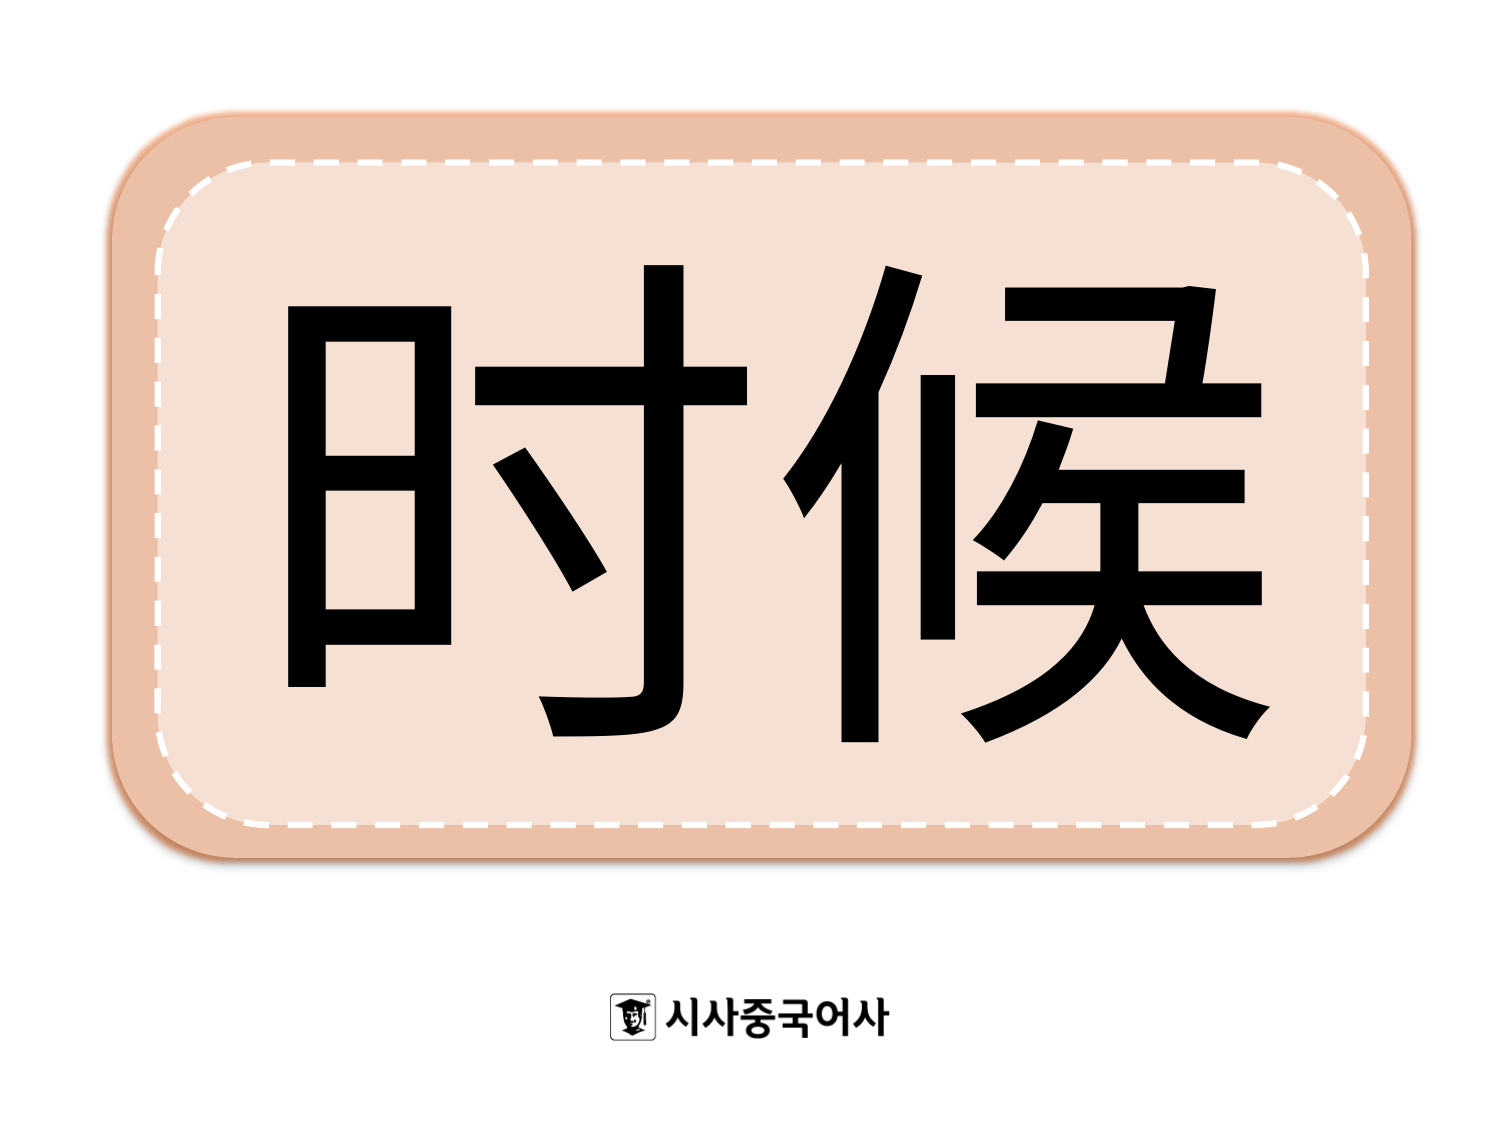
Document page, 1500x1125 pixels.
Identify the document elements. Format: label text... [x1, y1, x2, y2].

text_box 时候 [162, 160, 1371, 824]
picture [602, 987, 898, 1047]
